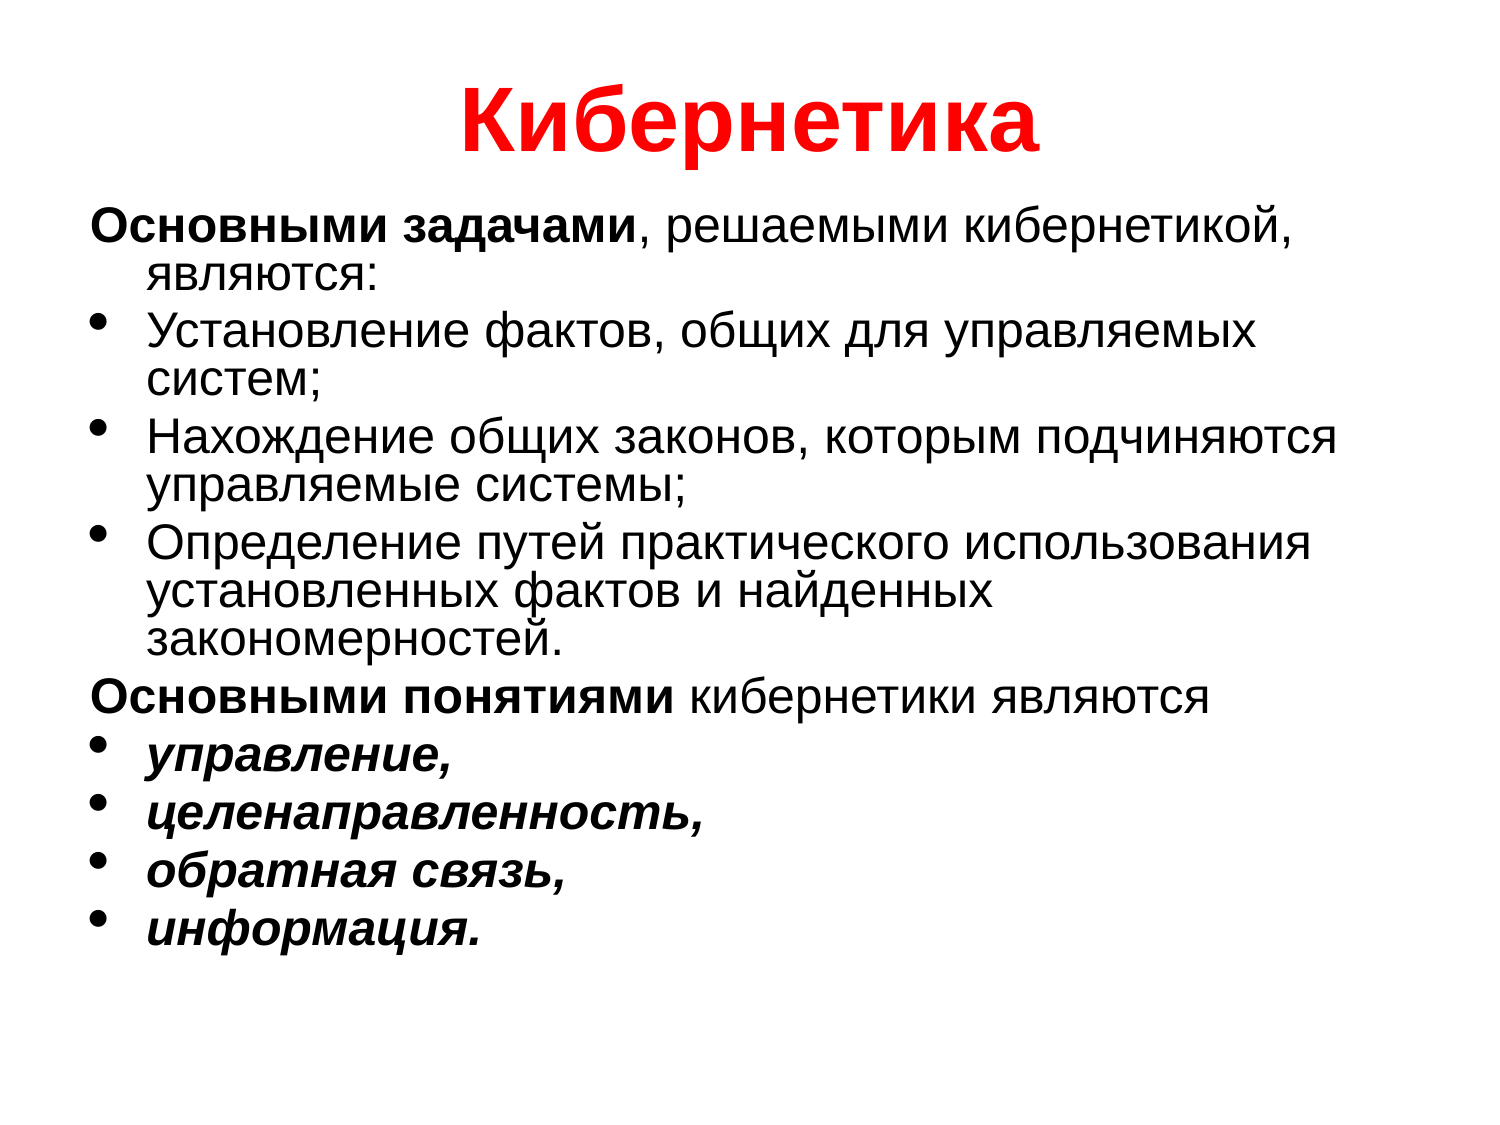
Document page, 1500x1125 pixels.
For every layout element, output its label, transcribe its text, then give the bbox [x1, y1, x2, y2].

text_box Основными задачами, решаемыми кибернетикой, являются: Установление фактов, общих для управляемых систем; Нахождение общих законов, которым подчиняются управляемые системы; Определение путей практического использования установленных фактов и найденных закономерностей. Основными понятиями кибернетики являются управление, целенаправленность, обратная связь, информация. [75, 196, 1425, 1005]
text_box Кибернетика [75, 45, 1425, 185]
